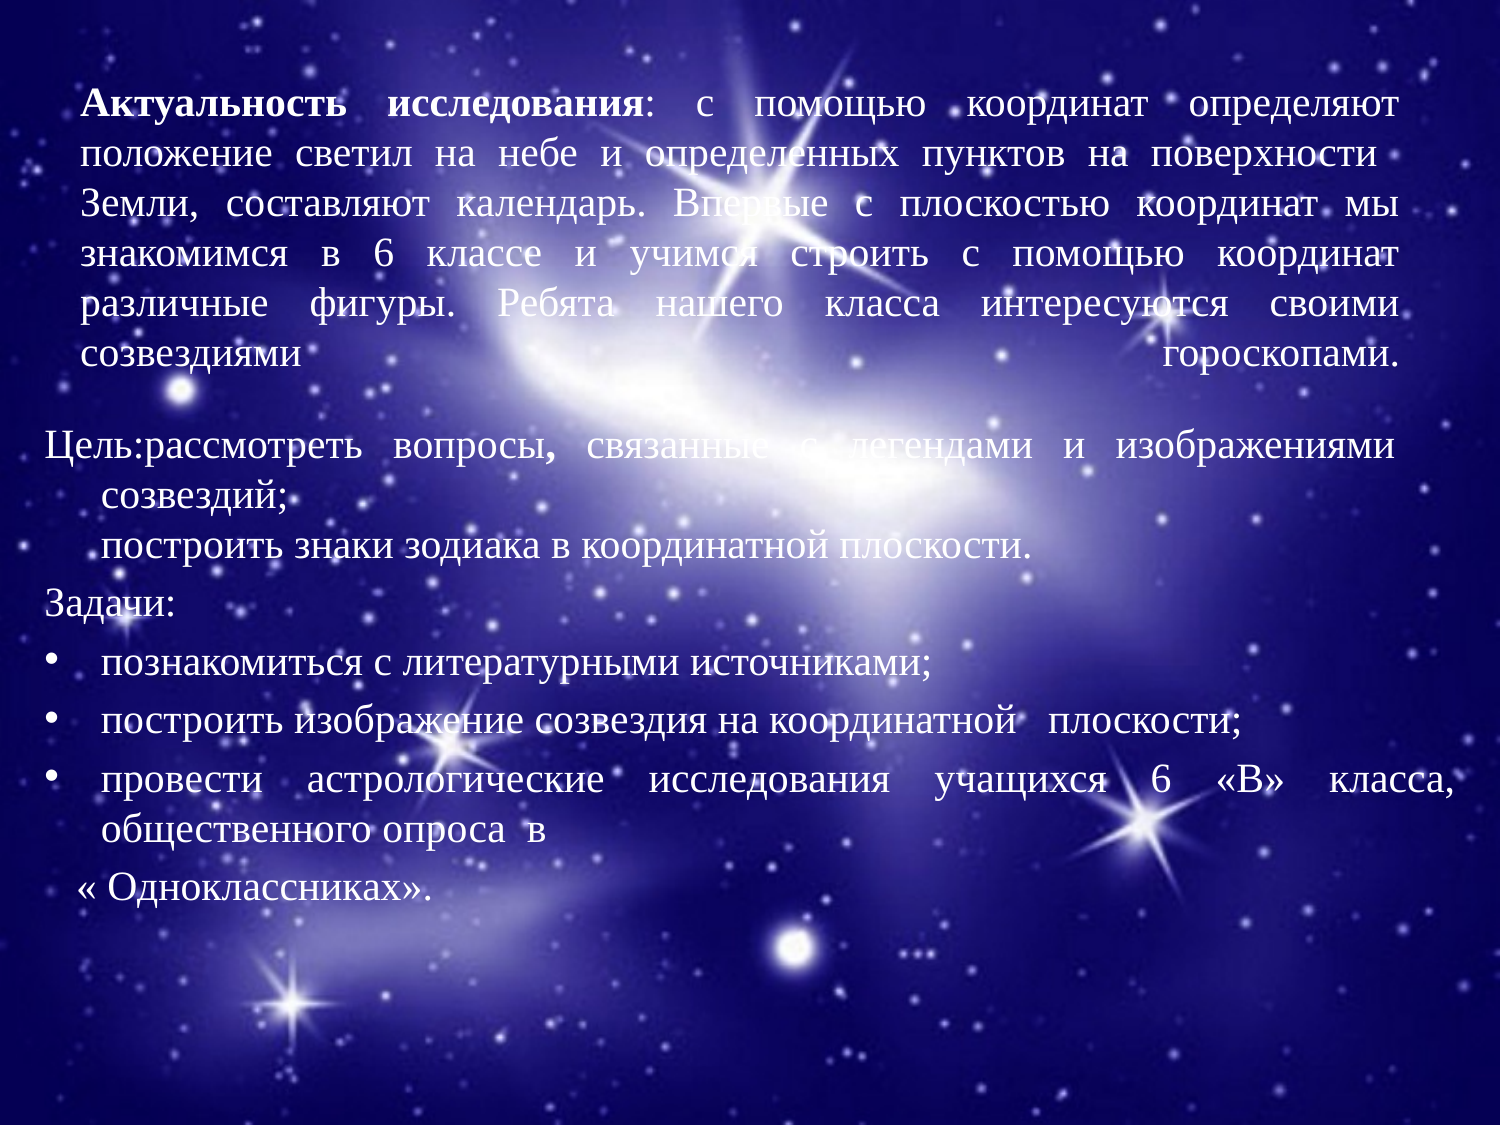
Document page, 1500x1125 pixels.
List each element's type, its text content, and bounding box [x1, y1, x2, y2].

title Актуальность исследования: с помощью координат определяют положение светил на небе и определенных пунктов на поверхности Земли, составляют календарь. Впервые с плоскостью координат мы знакомимся в 6 классе и учимся строить с помощью координат различные фигуры. Ребята нашего класса интересуются своими созвездиями гороскопами. [64, 19, 1415, 291]
picture [0, 0, 1500, 1125]
list Цель:рассмотреть вопросы, связанные с легендами и изображениями созвездий; построить знаки зодиака в координатной плоскости. Задачи: познакомиться с литературными источниками; построить изображение созвездия на координатной плоскости; провести астрологические исследования учащихся 6 «В» класса, общественного опроса в « Одноклассниках». [29, 408, 1471, 1071]
